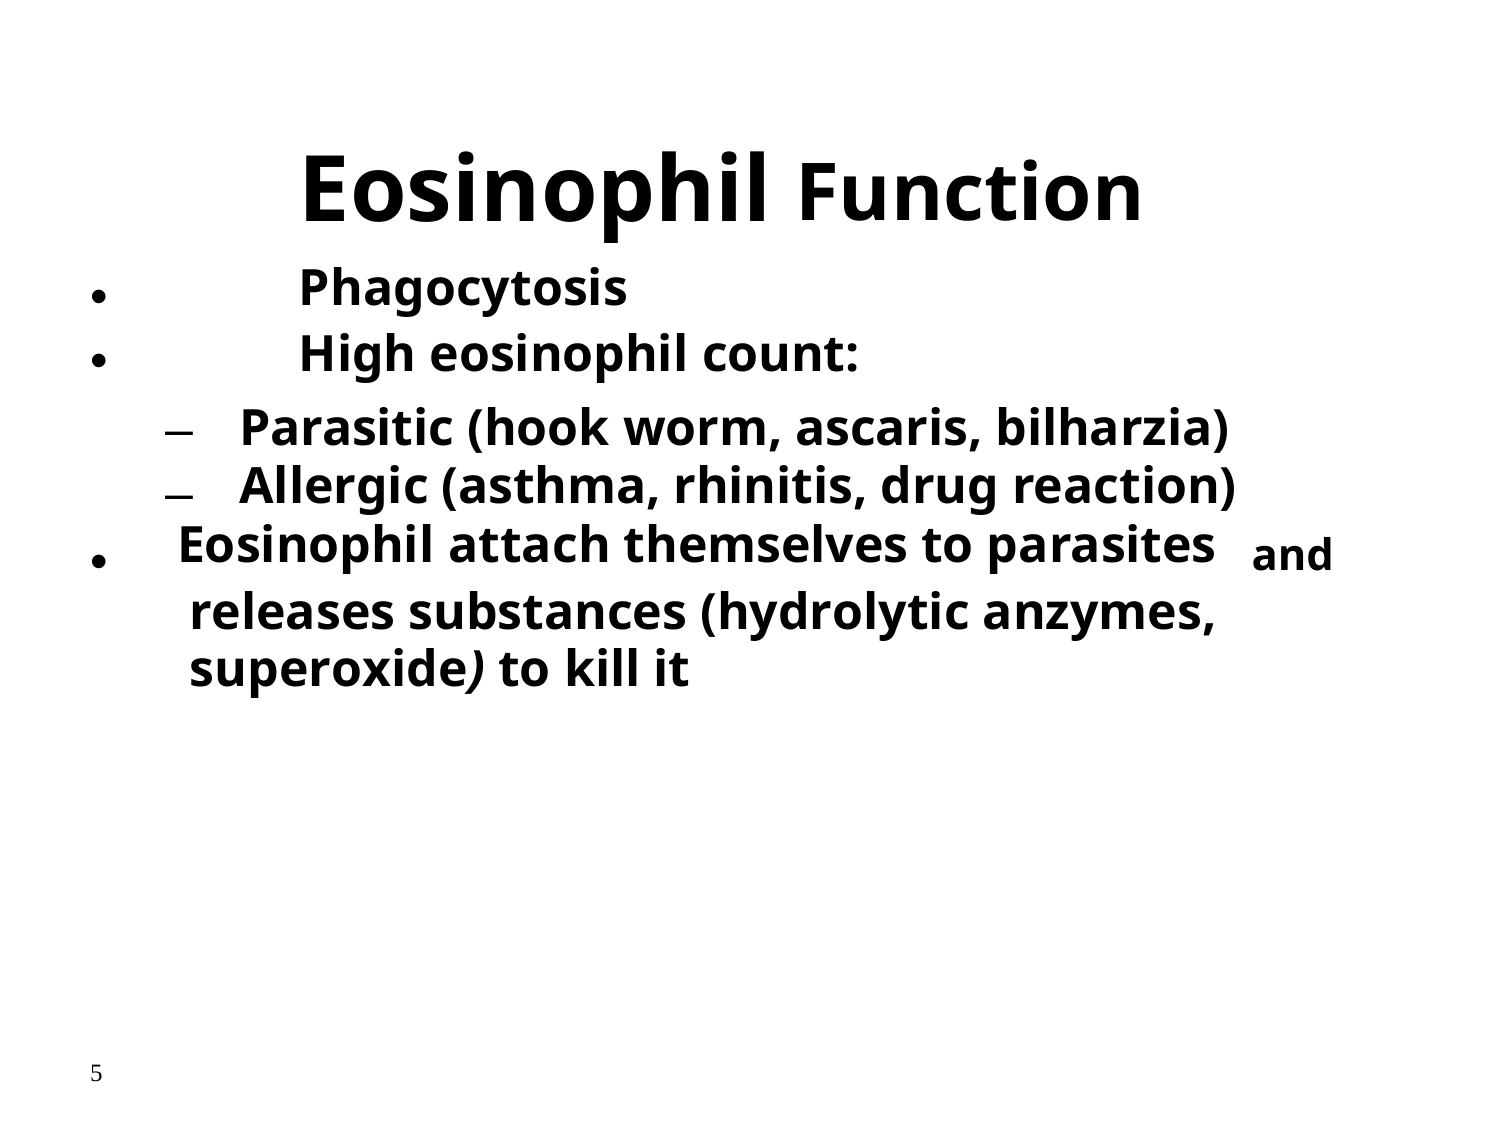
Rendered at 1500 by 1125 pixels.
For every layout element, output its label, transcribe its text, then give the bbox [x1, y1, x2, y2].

slide_number 10 [85, 1059, 120, 1125]
title Eosinophil Function [136, 55, 1364, 273]
text_box Eosinophil attach themselves to parasites and releases substances (hydrolytic anzymes, superoxide) to kill it [174, 520, 1346, 697]
text_box – – [162, 396, 196, 521]
text_box • [87, 528, 110, 589]
text_box Phagocytosis High eosinophil count: Parasitic (hook worm, ascaris, bilharzia) Allergic (asthma, rhinitis, drug reaction) [237, 254, 1254, 514]
text_box • • [87, 263, 110, 389]
